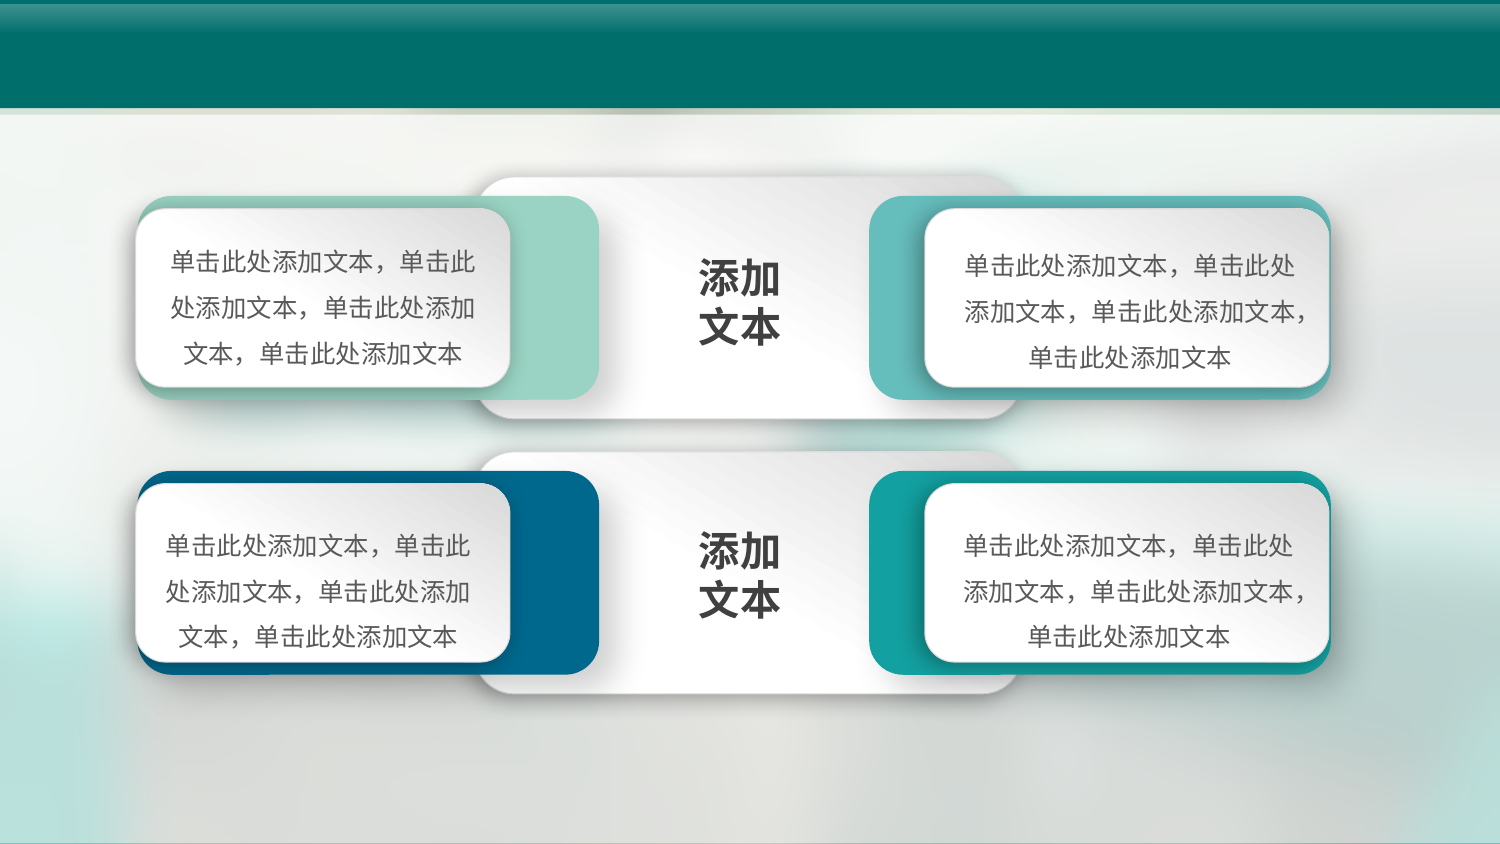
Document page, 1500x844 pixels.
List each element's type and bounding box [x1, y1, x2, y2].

text_box [924, 483, 1329, 663]
picture [0, 109, 1500, 114]
text_box [135, 208, 510, 388]
text_box [1023, 195, 1323, 208]
text_box [1023, 470, 1323, 483]
text_box [135, 483, 510, 663]
text_box [924, 208, 1329, 388]
text_box [474, 176, 1023, 419]
text_box [474, 451, 1023, 694]
